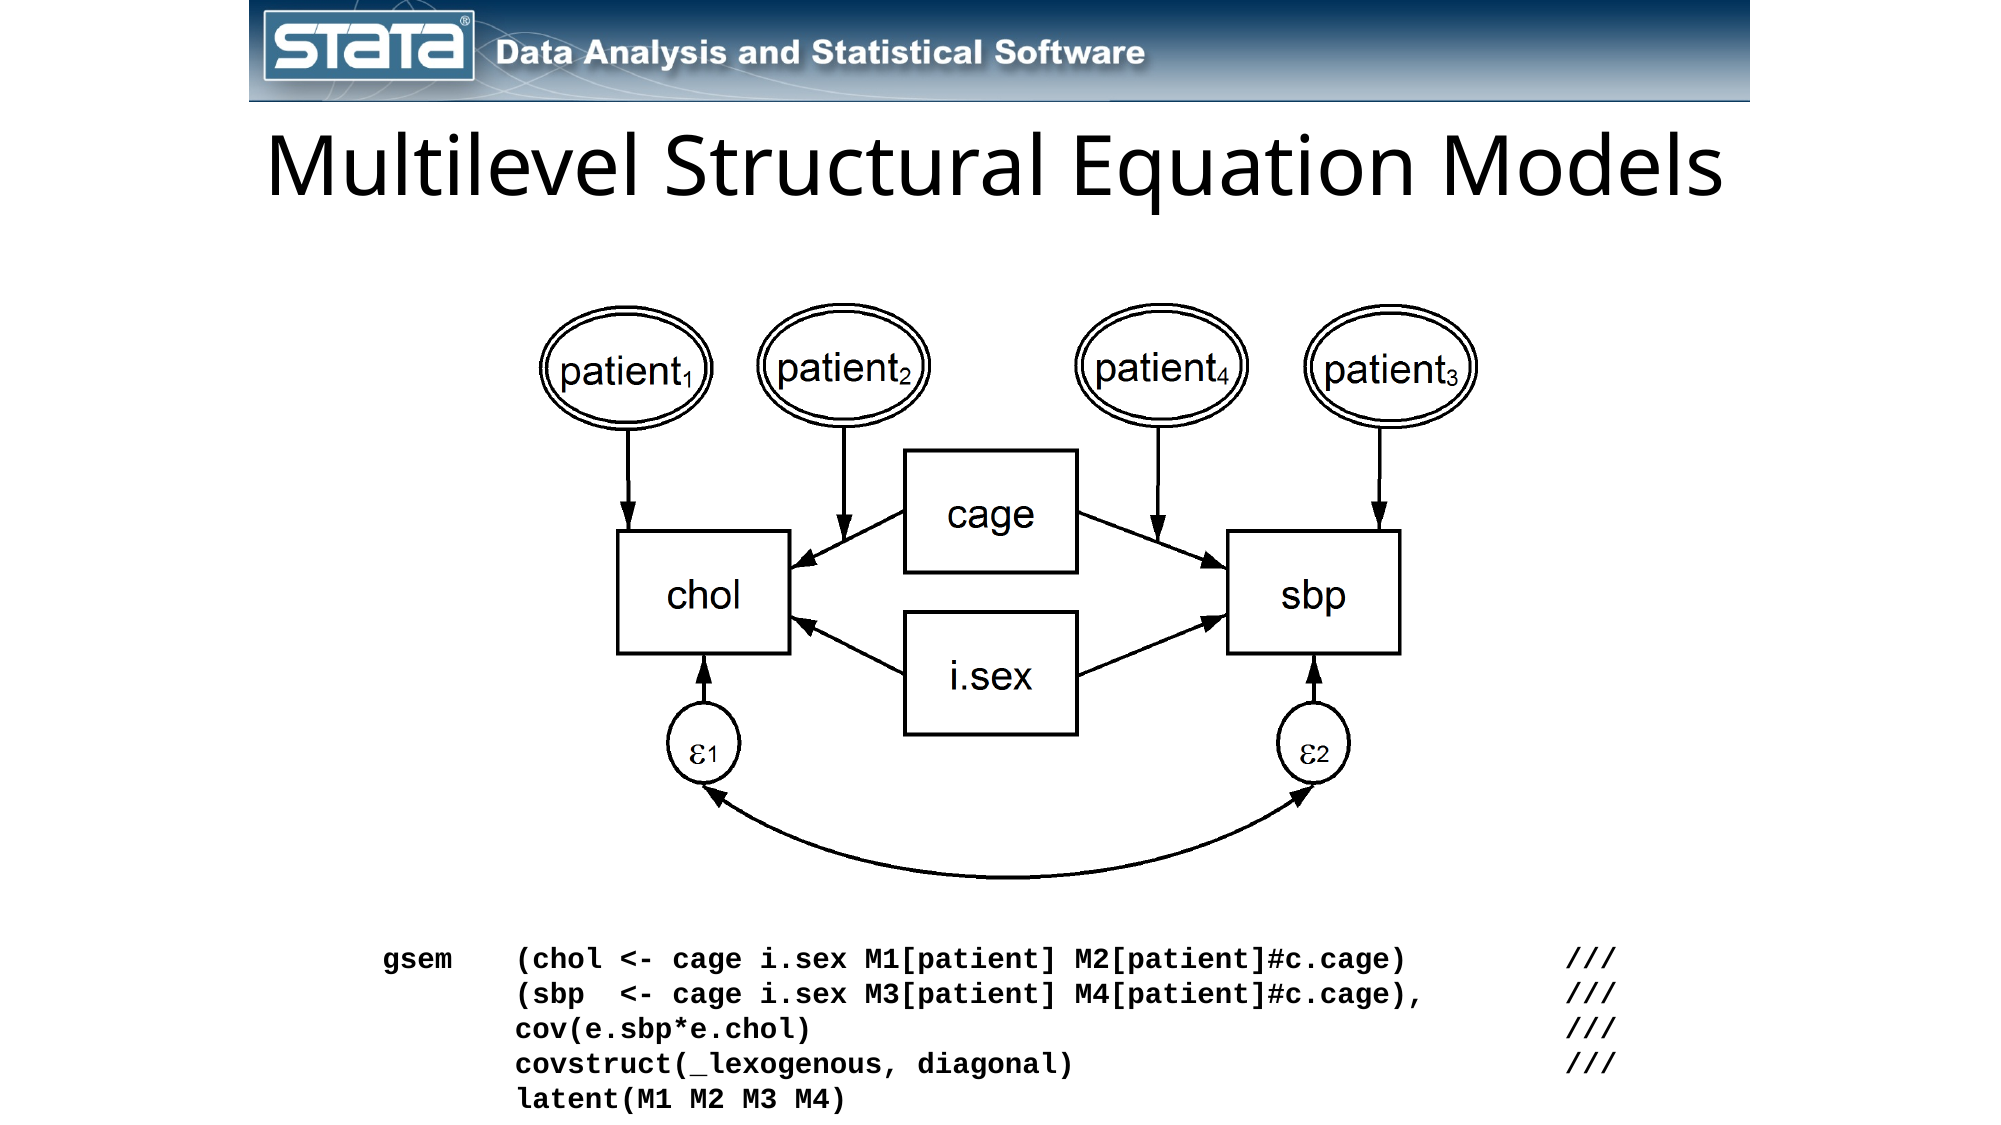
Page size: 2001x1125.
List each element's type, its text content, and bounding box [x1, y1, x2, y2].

picture [512, 287, 1500, 912]
picture [249, 0, 1750, 102]
title Multilevel Structural Equation Models [249, 102, 1750, 238]
text_box gsem (chol <- cage i.sex M1[patient] M2[patient]#c.cage) /// (sbp <- cage i.sex M3[patient] M4[patient]#c.cage), /// cov(e.sbp*e.chol) /// covstruct(_lexogenous, diagonal) /// latent(M1 M2 M3 M4) [349, 931, 1675, 1122]
